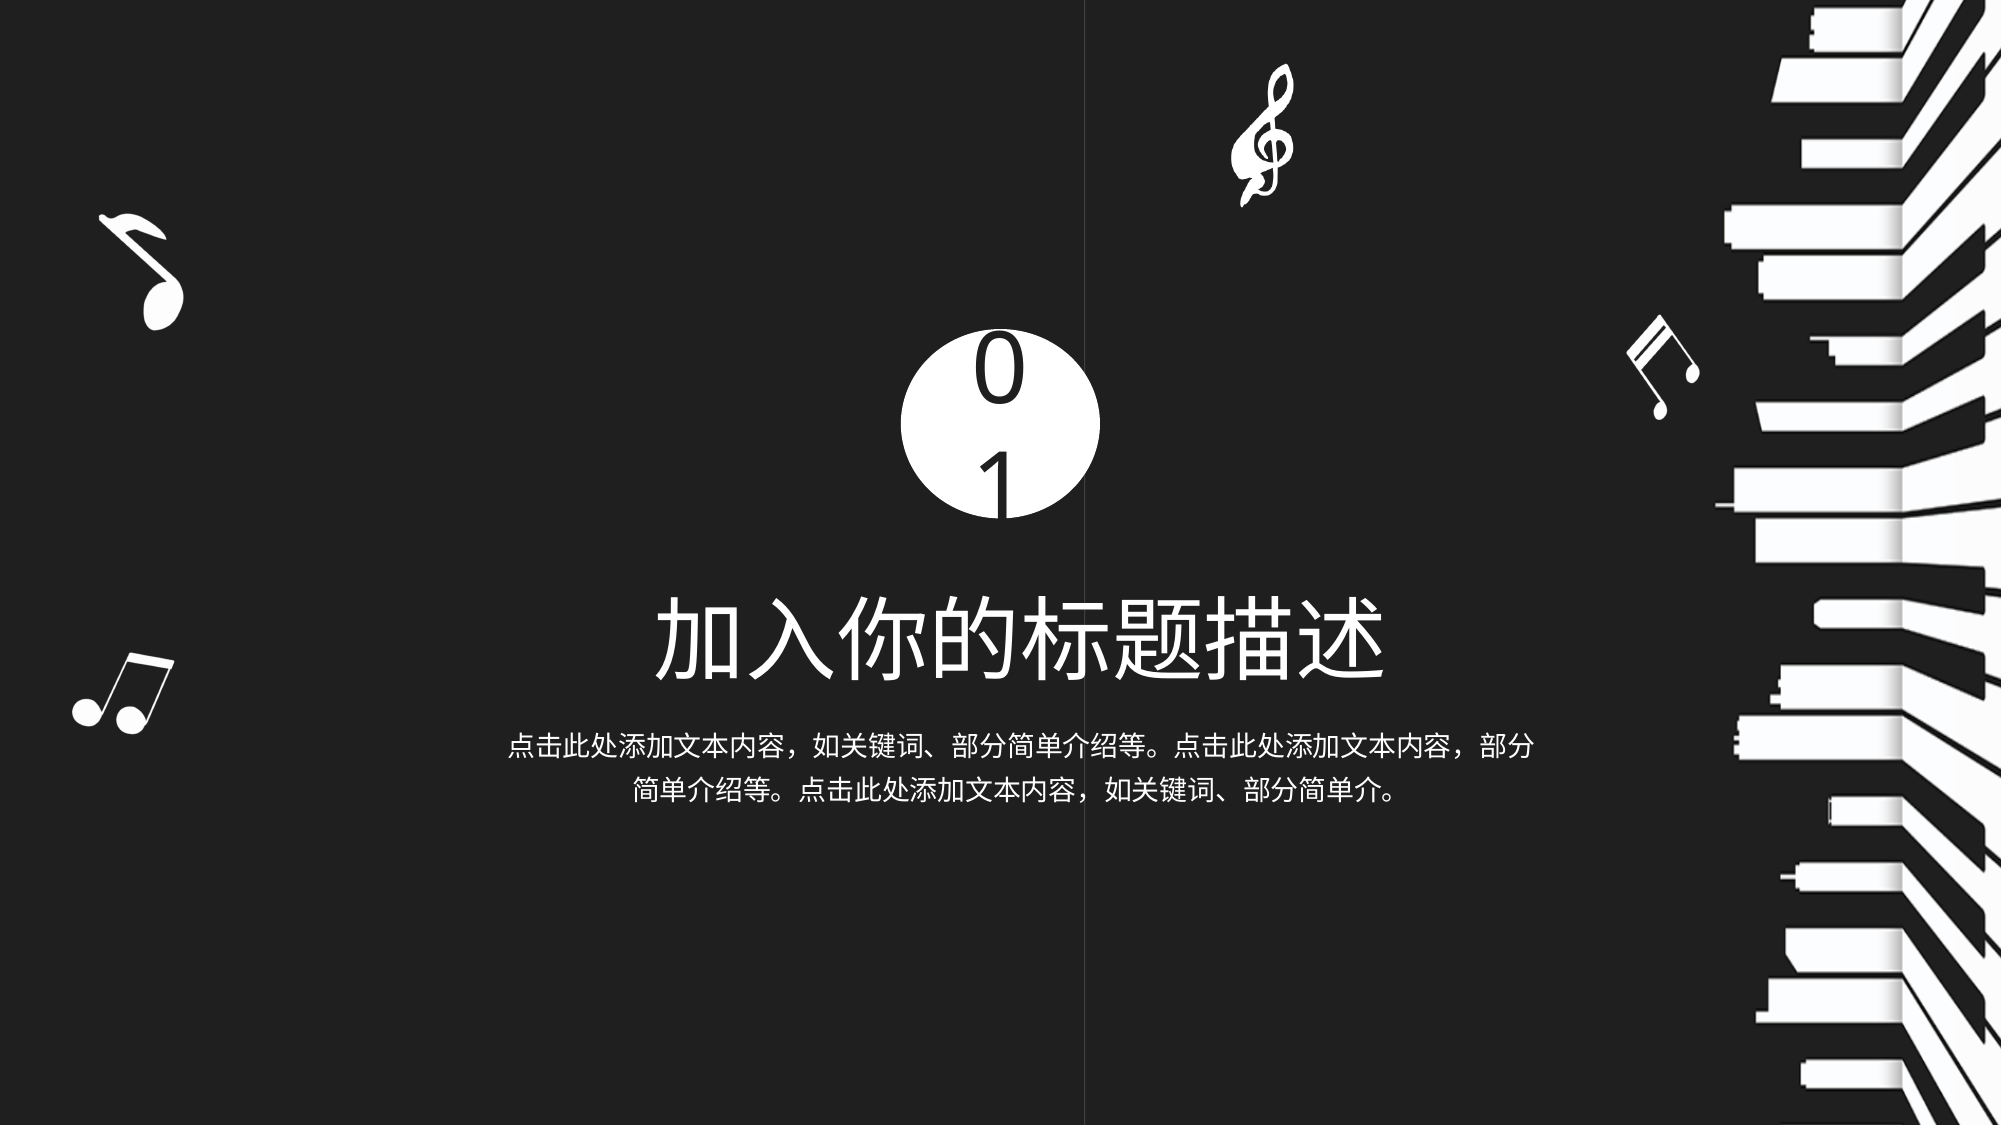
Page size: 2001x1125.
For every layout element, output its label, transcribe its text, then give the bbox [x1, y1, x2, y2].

text_box 01 [899, 330, 980, 518]
picture [0, 0, 2001, 1125]
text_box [489, 574, 1553, 815]
